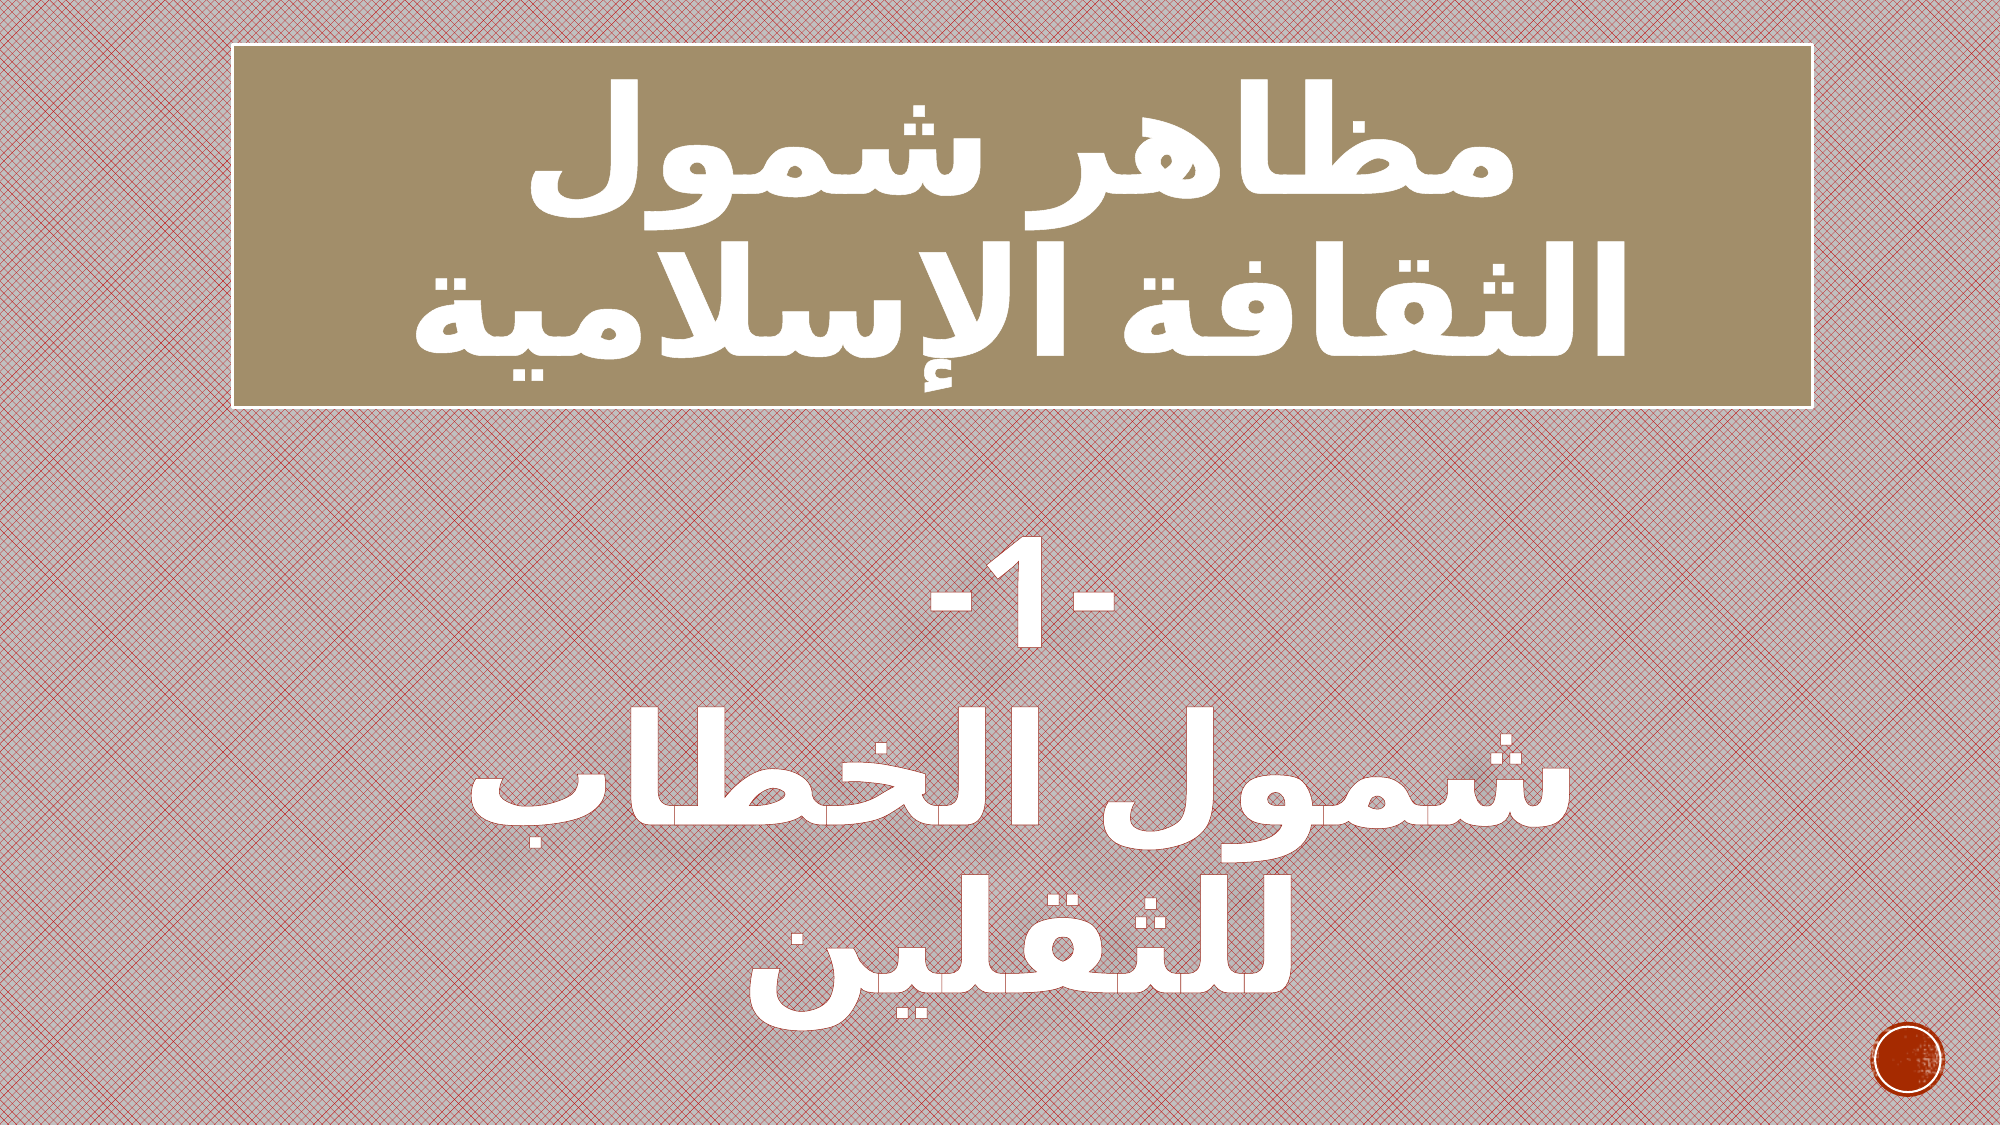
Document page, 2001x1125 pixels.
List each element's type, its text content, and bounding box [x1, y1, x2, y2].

list -1- شمول الخطاب للثقلين [199, 407, 1846, 1046]
title مظاهر شمول الثقافة الإسلامية [231, 43, 1814, 407]
